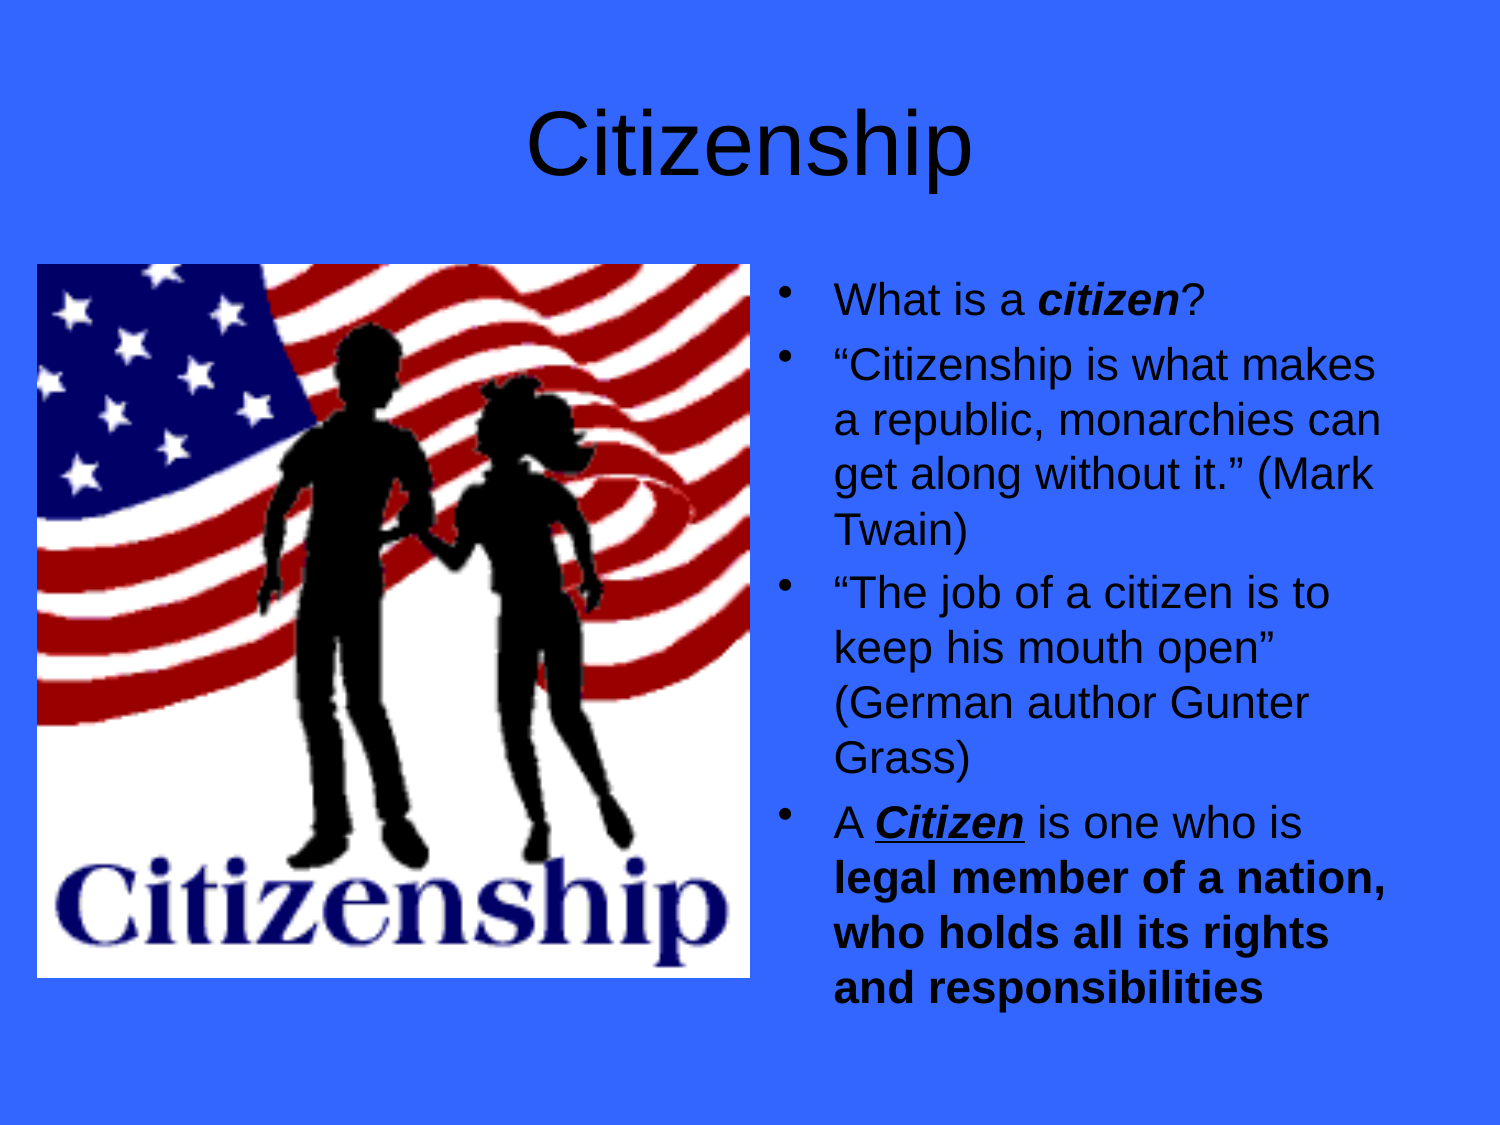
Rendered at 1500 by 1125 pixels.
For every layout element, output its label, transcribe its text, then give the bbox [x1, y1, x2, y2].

list What is a citizen? “Citizenship is what makes a republic, monarchies can get along without it.” (Mark Twain) “The job of a citizen is to keep his mouth open” (German author Gunter Grass) A Citizen is one who is legal member of a nation, who holds all its rights and responsibilities [762, 262, 1425, 1050]
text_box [37, 264, 751, 978]
title Citizenship [75, 45, 1425, 233]
